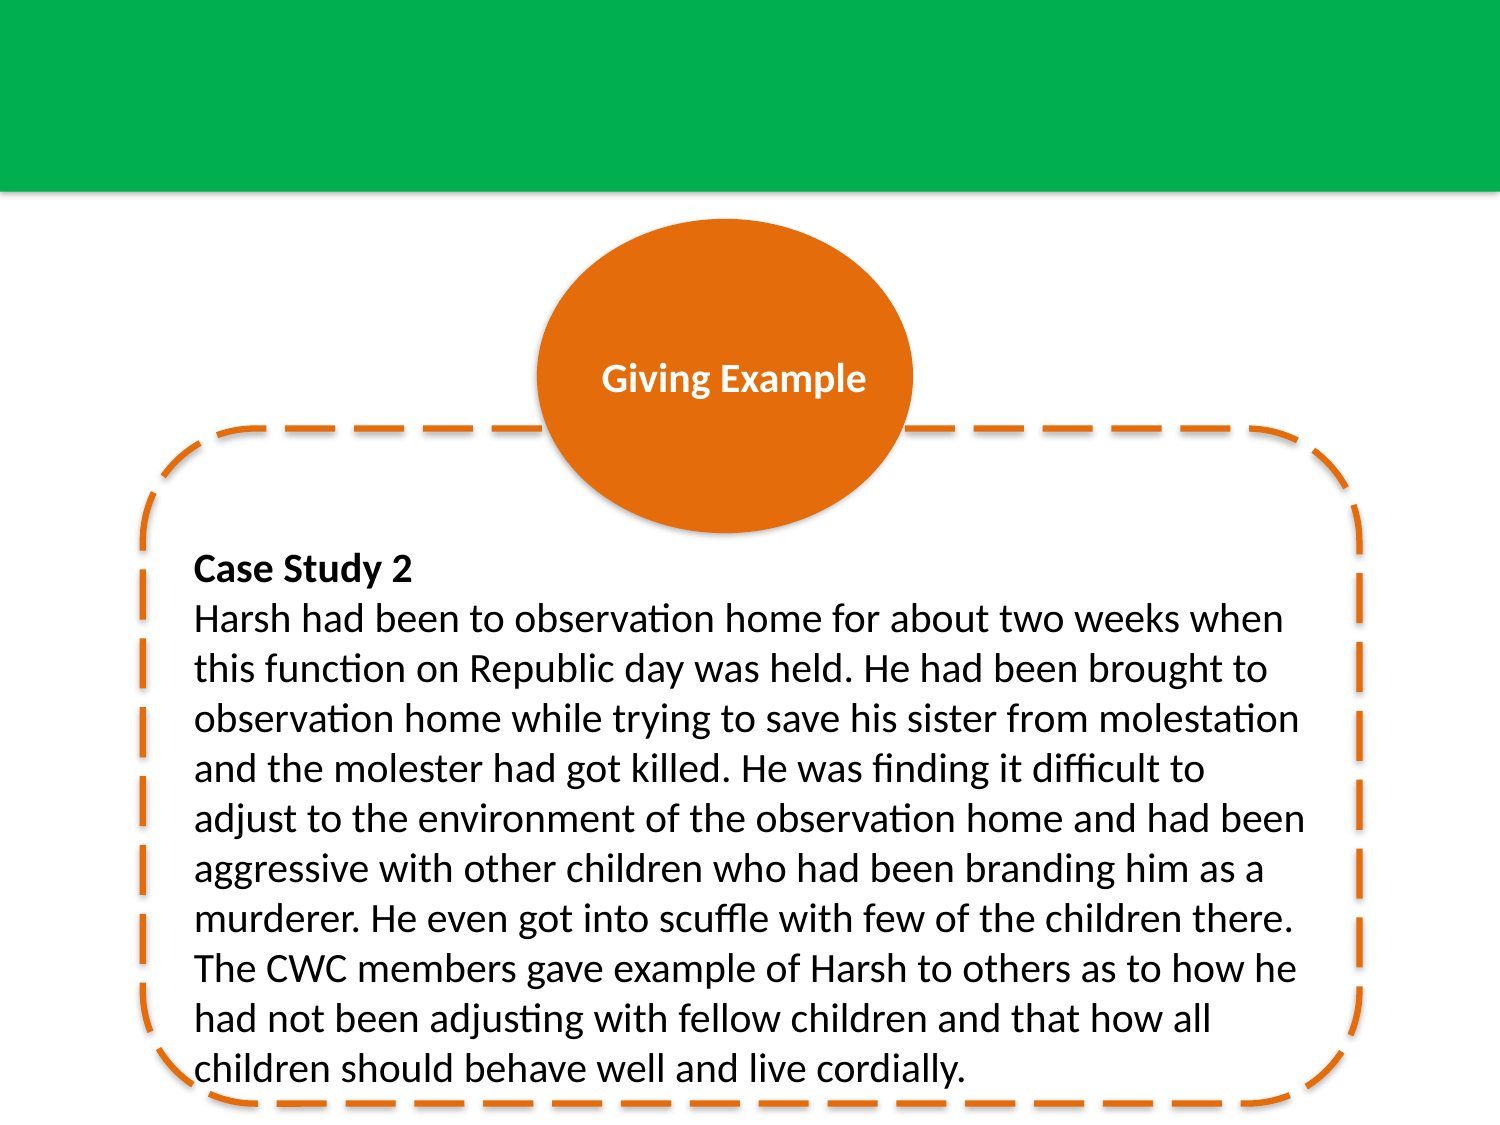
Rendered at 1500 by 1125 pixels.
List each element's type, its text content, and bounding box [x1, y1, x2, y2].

text_box [792, 427, 1361, 1072]
text_box [142, 427, 657, 1074]
text_box [536, 218, 910, 534]
text_box Giving Example [586, 343, 913, 408]
text_box [220, 1099, 1279, 1105]
text_box Case Study 2 Harsh had been to observation home for about two weeks when this function on Republic day was held. He had been brought to observation home while trying to save his sister from molestation and the molester had got killed. He was finding it difficult to adjust to the environment of the observation home and had been aggressive with other children who had been branding him as a murderer. He even got into scuffle with few of the children there. The CWC members gave example of Harsh to others as to how he had not been adjusting with fellow children and that how all children should behave well and live cordially. [178, 533, 1327, 1099]
